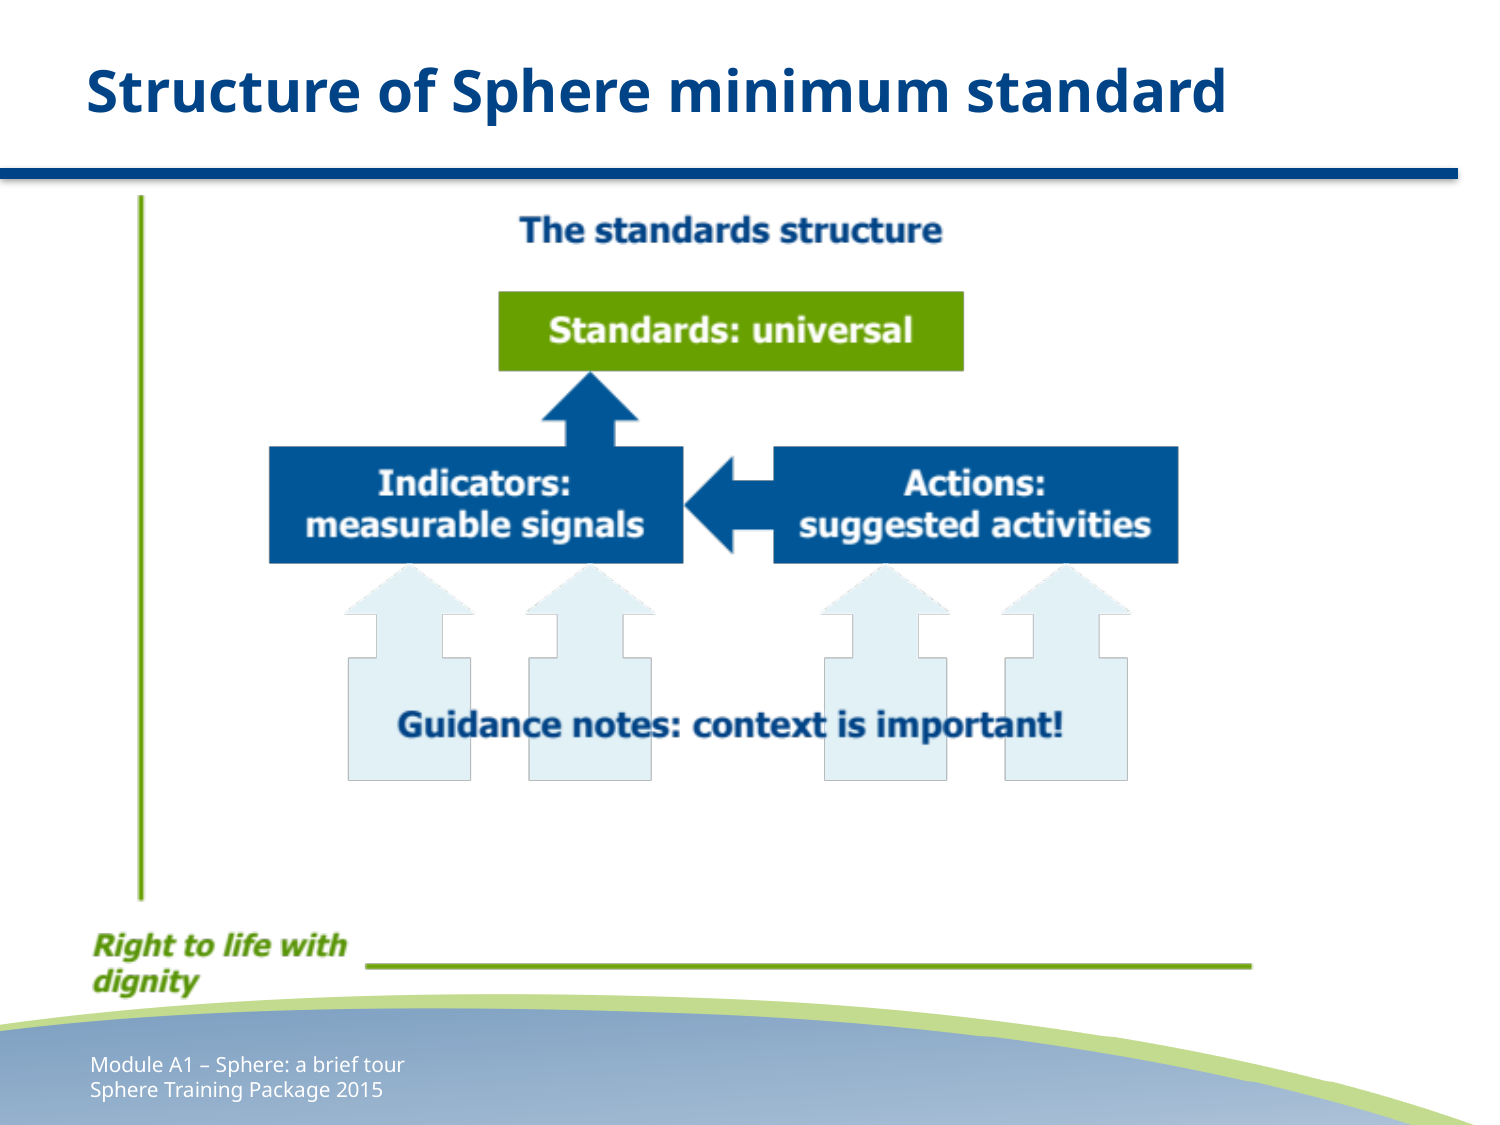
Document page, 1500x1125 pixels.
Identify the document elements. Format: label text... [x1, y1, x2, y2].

footer Module A1 – Sphere: a brief tour Sphere Training Package 2015 [75, 1046, 1072, 1107]
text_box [74, 177, 1265, 1028]
picture [0, 992, 1500, 1125]
title Structure of Sphere minimum standard [75, 0, 1335, 178]
